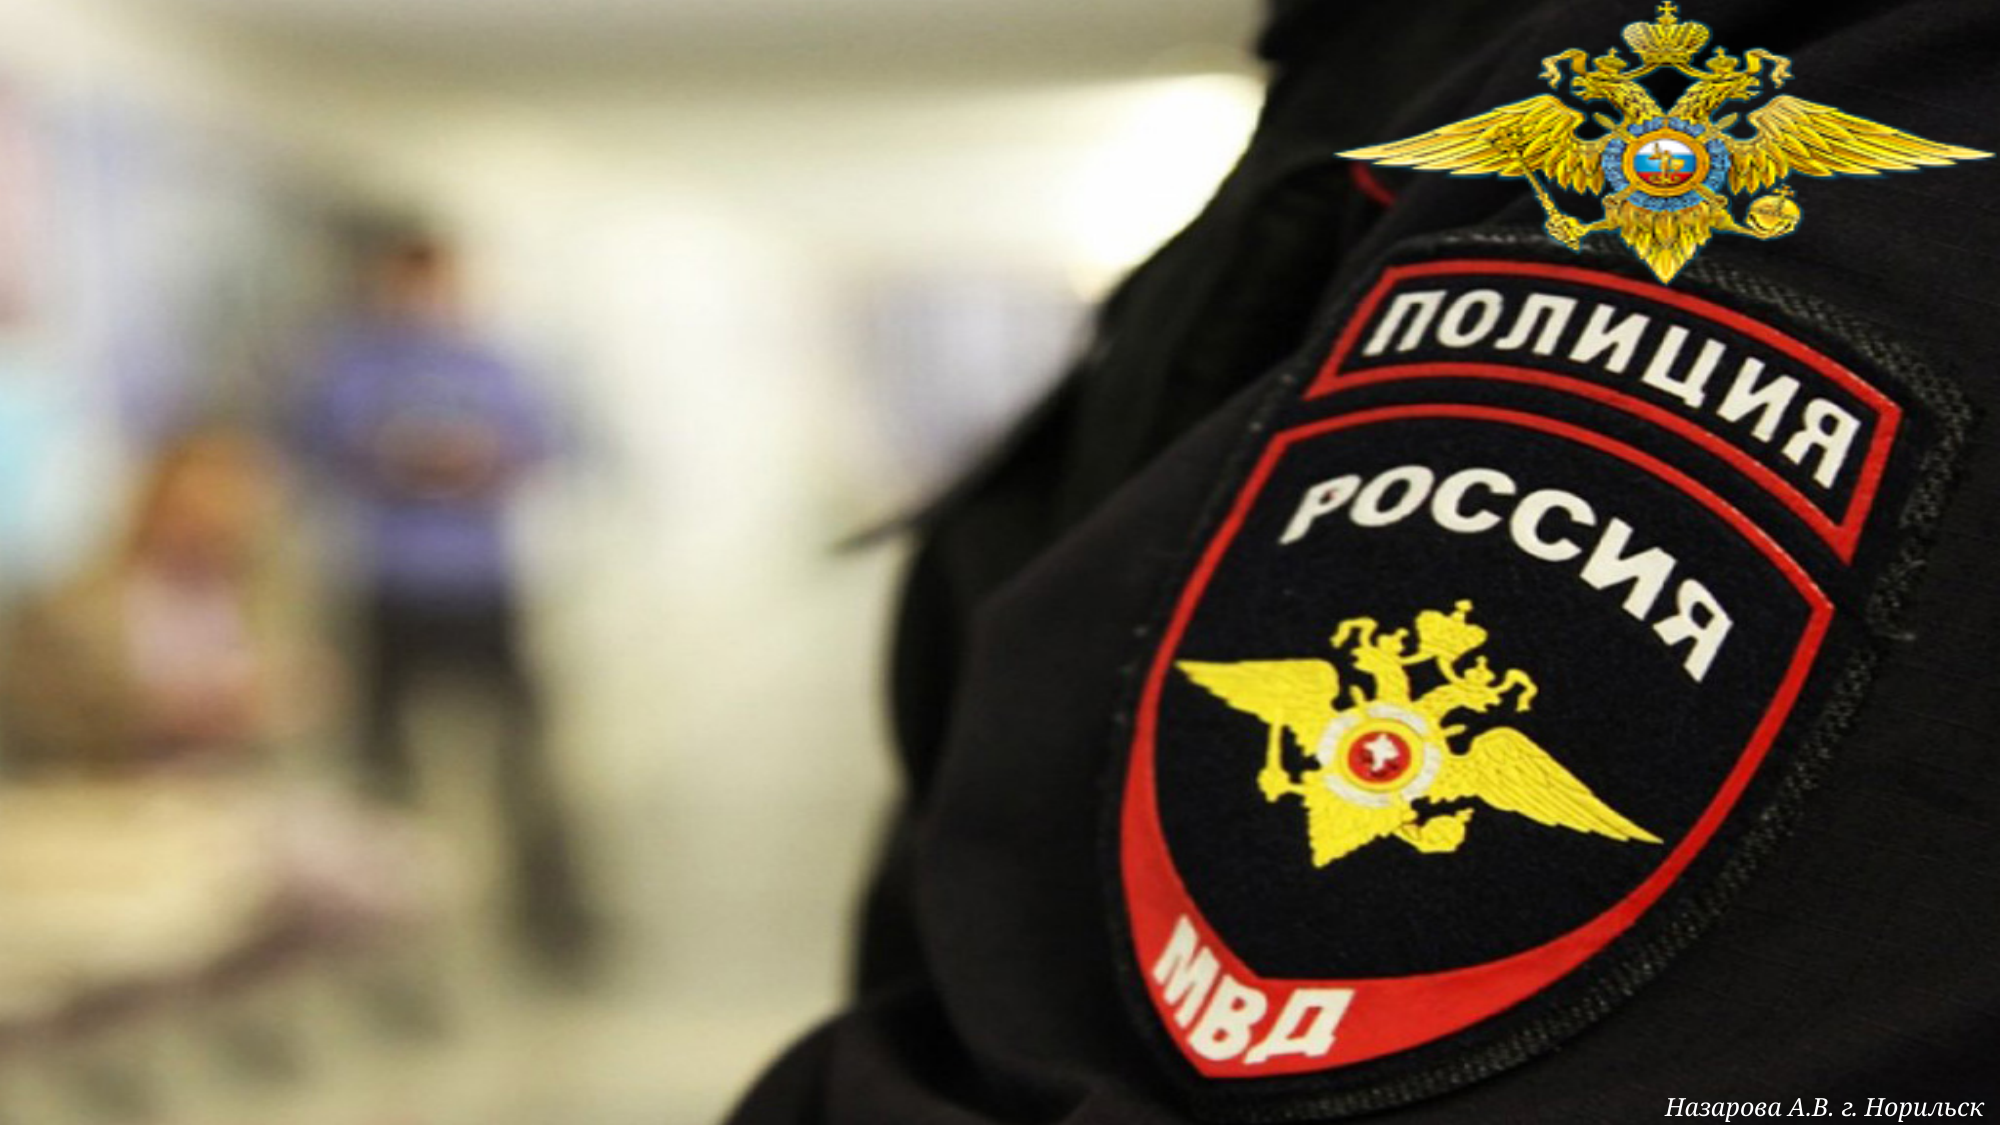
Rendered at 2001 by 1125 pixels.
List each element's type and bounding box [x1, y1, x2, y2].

picture [1319, 0, 2000, 291]
list [0, 0, 2000, 1125]
